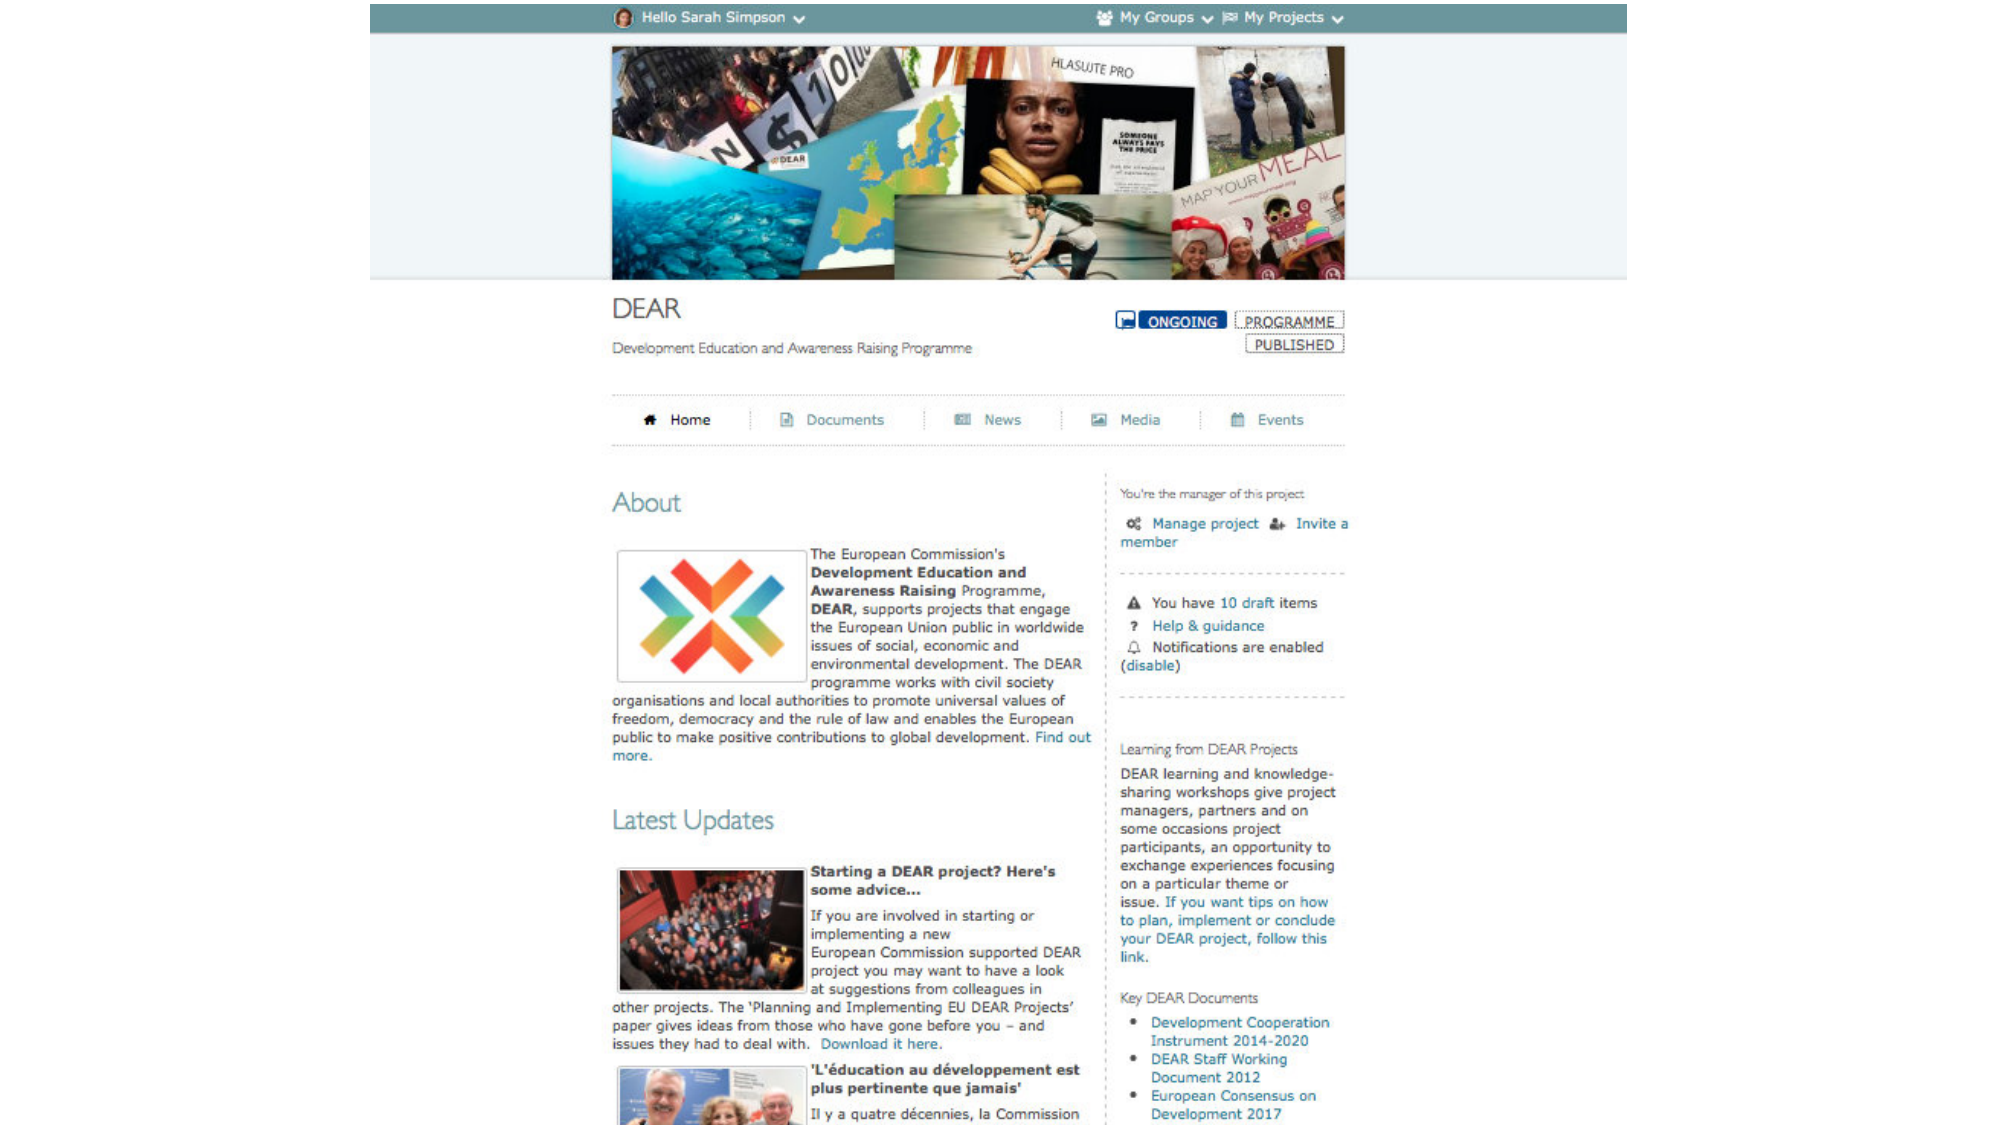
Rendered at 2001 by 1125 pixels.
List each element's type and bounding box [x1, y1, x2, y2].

picture [370, 4, 1627, 1125]
